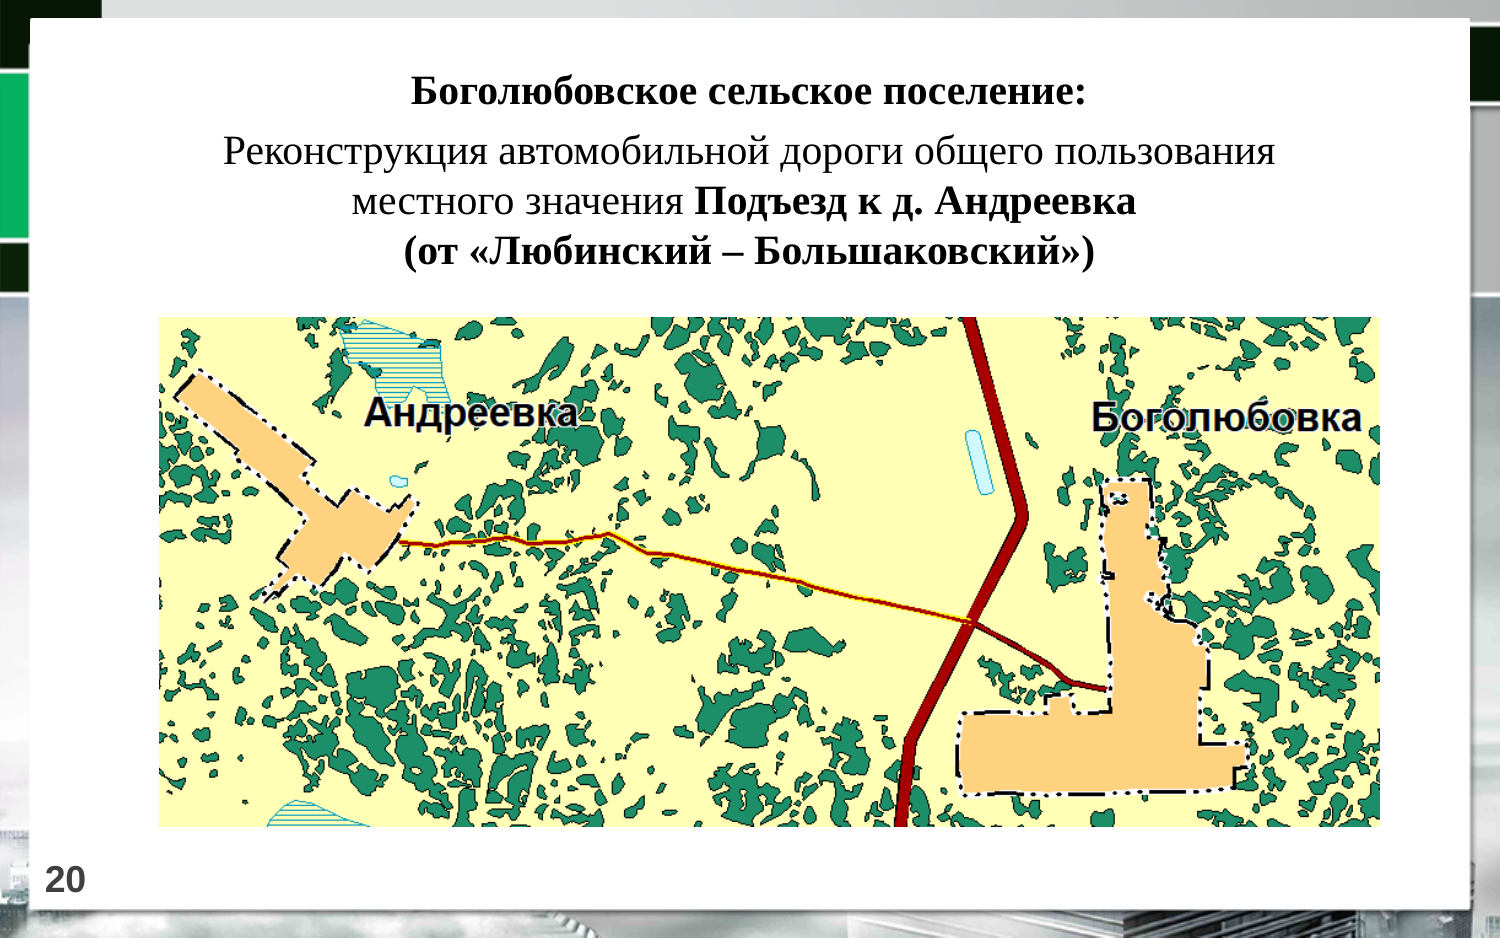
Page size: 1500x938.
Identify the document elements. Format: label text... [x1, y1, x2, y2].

text_box Боголюбовское сельское поселение: Реконструкция автомобильной дороги общего пользования местного значения Подъезд к д. Андреевка (от «Любинский – Большаковский») [182, 55, 1317, 281]
text_box 20 [30, 847, 102, 908]
text_box [30, 18, 1470, 152]
picture [0, 0, 1500, 938]
